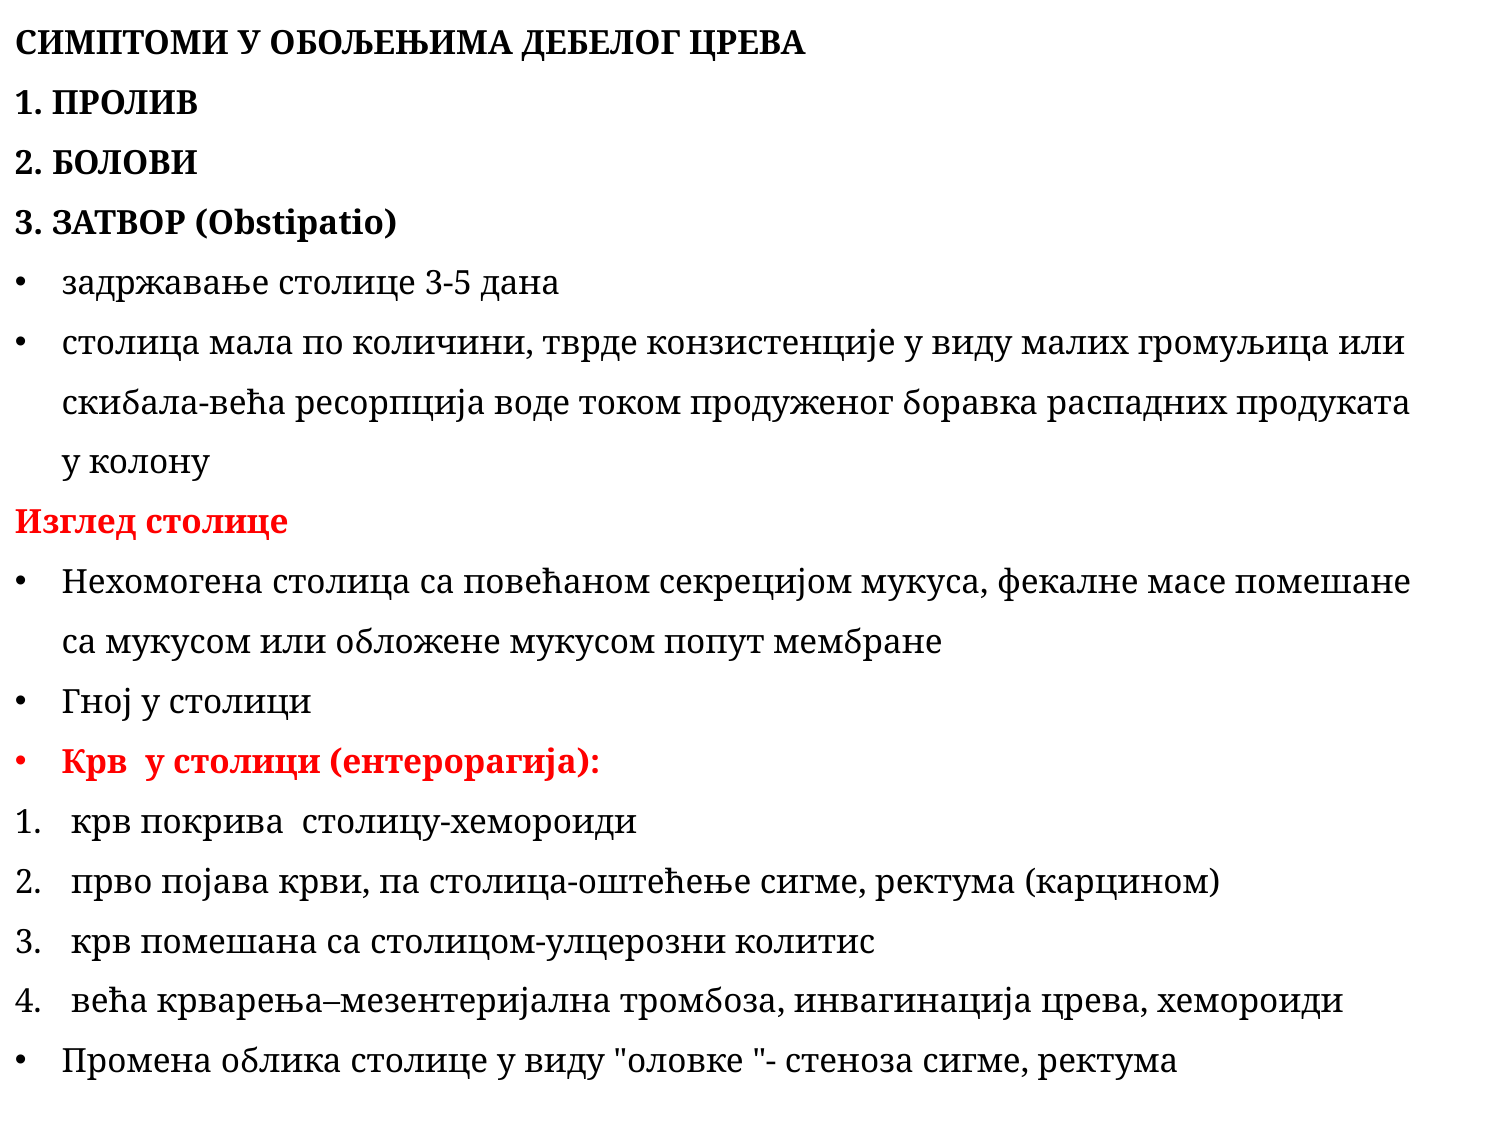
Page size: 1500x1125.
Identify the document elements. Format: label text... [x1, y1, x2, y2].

text_box СИМПТОМИ У ОБОЉЕЊИМА ДЕБЕЛОГ ЦРЕВА 1. ПРОЛИВ 2. БОЛОВИ 3. ЗАТВОР (Obstipatio) задржавање столице 3-5 дана столица мала по количини, тврде конзистенције у виду малих громуљица или скибала-већа ресорпција воде током продуженог боравка распадних продуката у колону Изглед столице Нехомогена столица са повећаном секрецијом мукуса, фекалне масе помешане са мукусом или обложене мукусом попут мембране Гној у столици Крв у столици (ентерорагија): крв покрива столицу-хемороиди прво појава крви, па столица-оштећење сигме, ректума (карцином) крв помешана са столицом-улцерозни колитис већа крварења–мезентеријална тромбоза, инвагинација црева, хемороиди Промена облика столице у виду "оловке "- стеноза сигме, ректума [0, 14, 1438, 1087]
